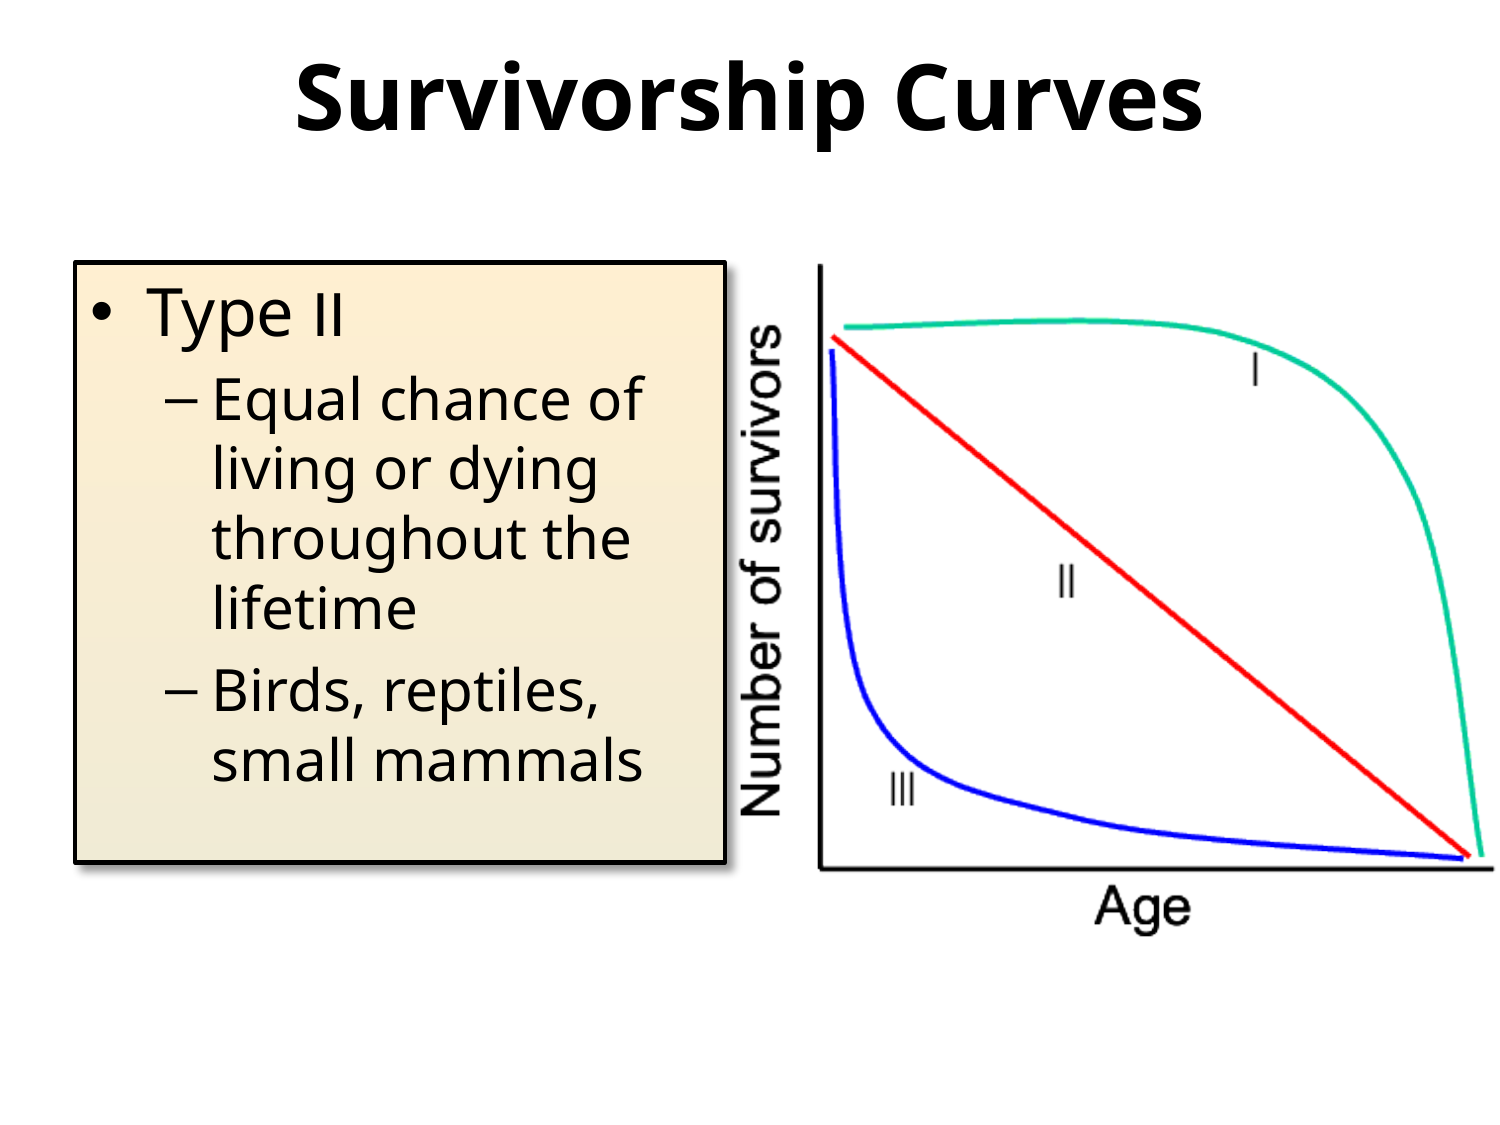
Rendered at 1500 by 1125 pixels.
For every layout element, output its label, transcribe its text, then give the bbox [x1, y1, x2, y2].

picture [724, 262, 1500, 947]
list Type II Equal chance of living or dying throughout the lifetime Birds, reptiles, small mammals [75, 262, 722, 863]
title Survivorship Curves [75, 0, 1425, 188]
